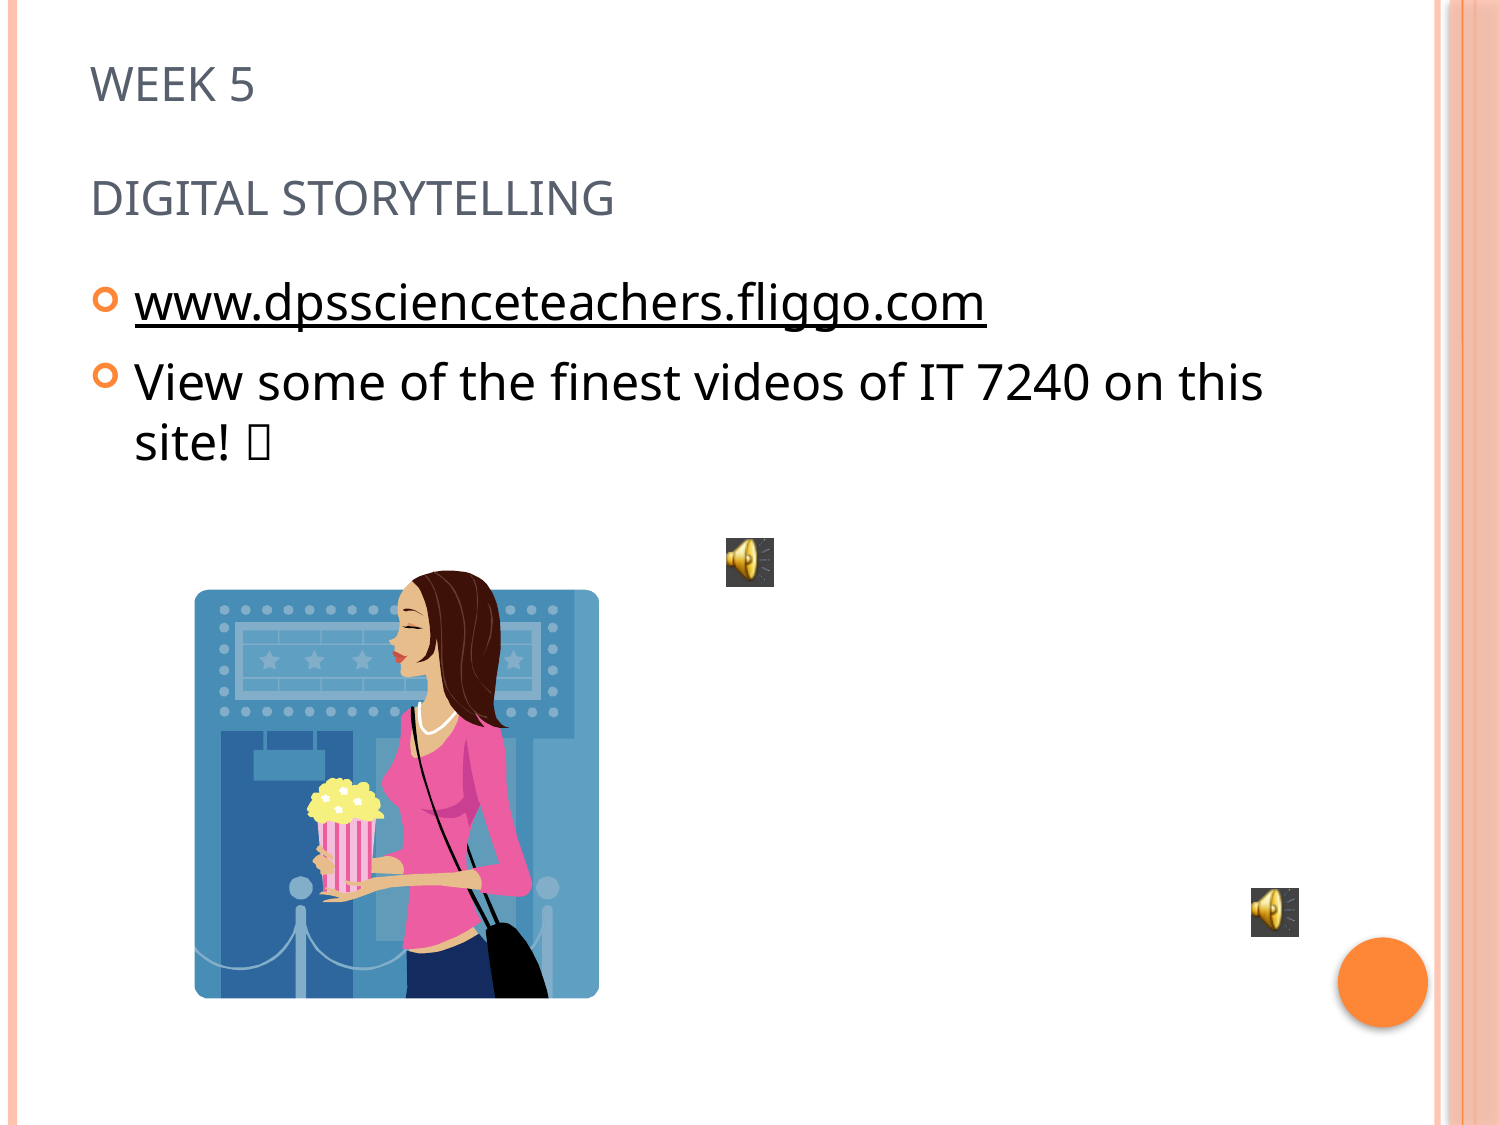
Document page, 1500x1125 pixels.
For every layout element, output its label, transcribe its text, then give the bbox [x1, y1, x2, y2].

picture [724, 536, 776, 589]
picture [186, 568, 607, 1006]
list www.dpsscienceteachers.fliggo.com View some of the finest videos of IT 7240 on this site!  [75, 262, 1300, 1062]
picture [1249, 886, 1301, 938]
title WEEK 5 DIGITAL STORYTELLING [75, 45, 1300, 233]
